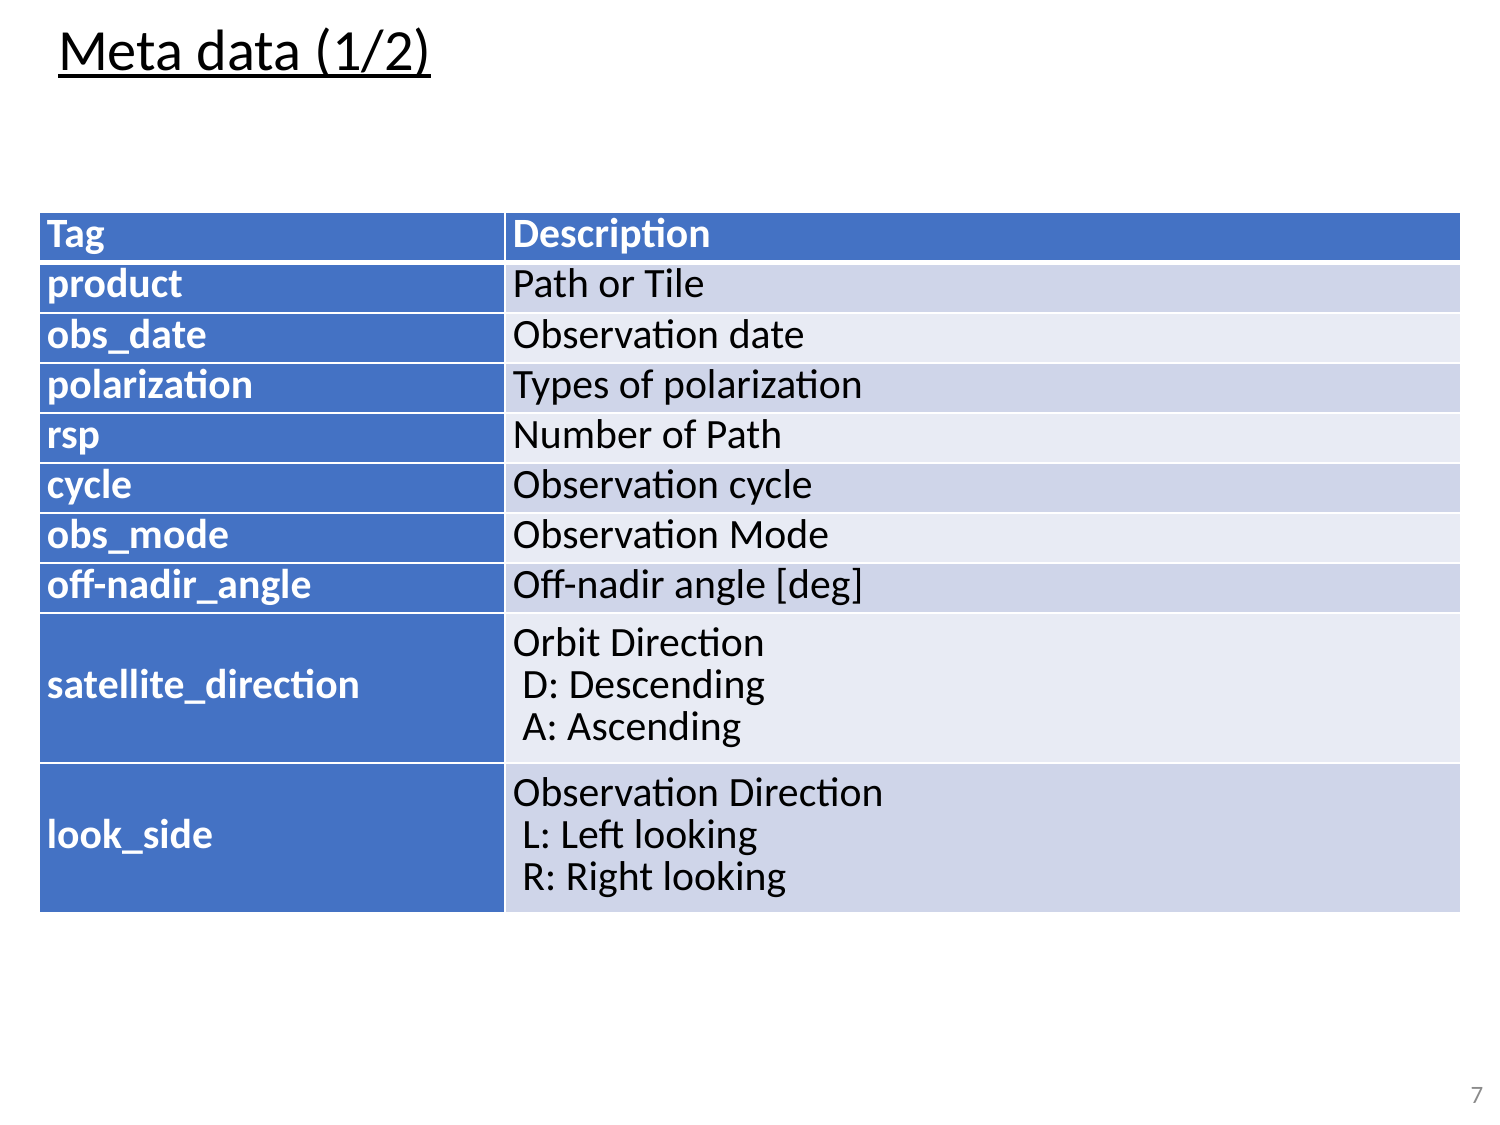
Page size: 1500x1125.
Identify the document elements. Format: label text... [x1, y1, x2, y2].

table_cell Observation date [506, 314, 1460, 362]
table_header Tag [40, 213, 504, 260]
slide_number 7 [1160, 1063, 1499, 1124]
table_cell off-nadir_angle [40, 564, 504, 612]
table_cell Path or Tile [506, 265, 1460, 312]
table_cell obs_mode [40, 514, 504, 562]
table_cell Observation cycle [506, 464, 1460, 512]
table_cell obs_date [40, 314, 504, 362]
table_cell product [40, 265, 504, 312]
table_cell polarization [40, 364, 504, 412]
text_box Meta data (1/2) [43, 4, 447, 90]
table_cell cycle [40, 464, 504, 512]
table_cell Orbit Direction D: Descending A: Ascending [506, 614, 1460, 762]
table_cell satellite_direction [40, 614, 504, 762]
table_cell Number of Path [506, 414, 1460, 462]
table_cell Observation Direction L: Left looking R: Right looking [506, 764, 1460, 912]
table_cell Observation Mode [506, 514, 1460, 562]
table_cell Types of polarization [506, 364, 1460, 412]
table_cell Off-nadir angle [deg] [506, 564, 1460, 612]
table_cell rsp [40, 414, 504, 462]
table_cell look_side [40, 764, 504, 912]
table_header Description [506, 213, 1460, 260]
